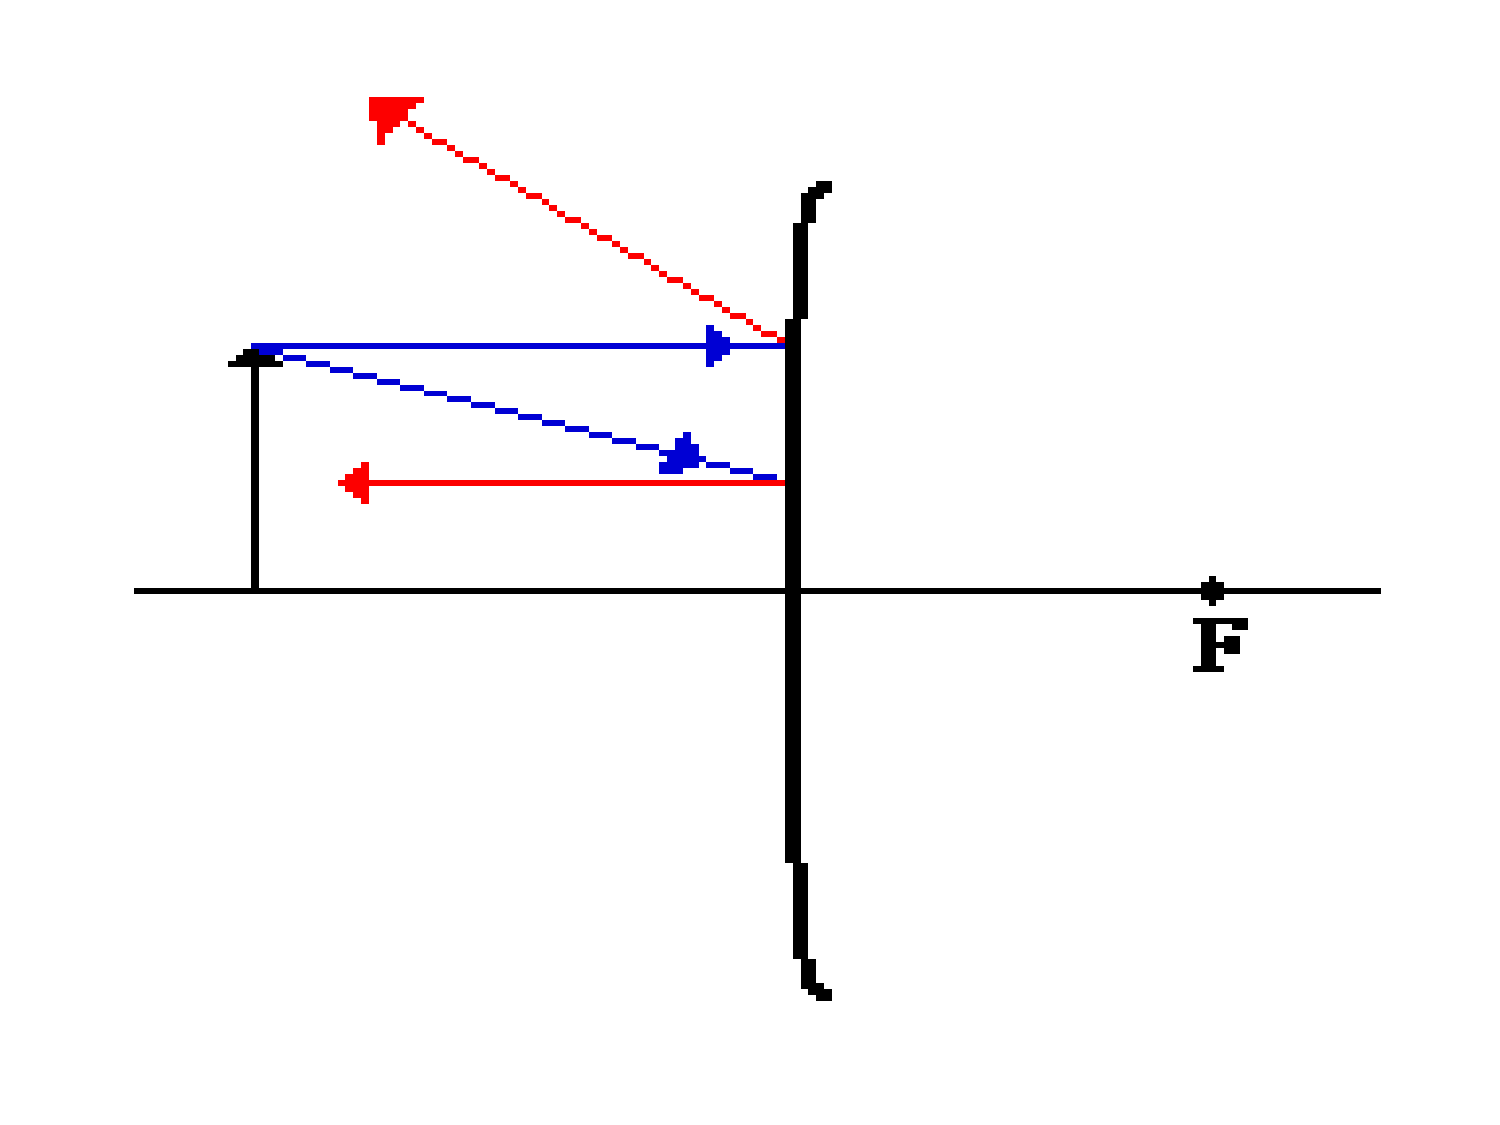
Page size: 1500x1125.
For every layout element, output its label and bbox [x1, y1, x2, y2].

picture [87, 74, 1413, 1026]
